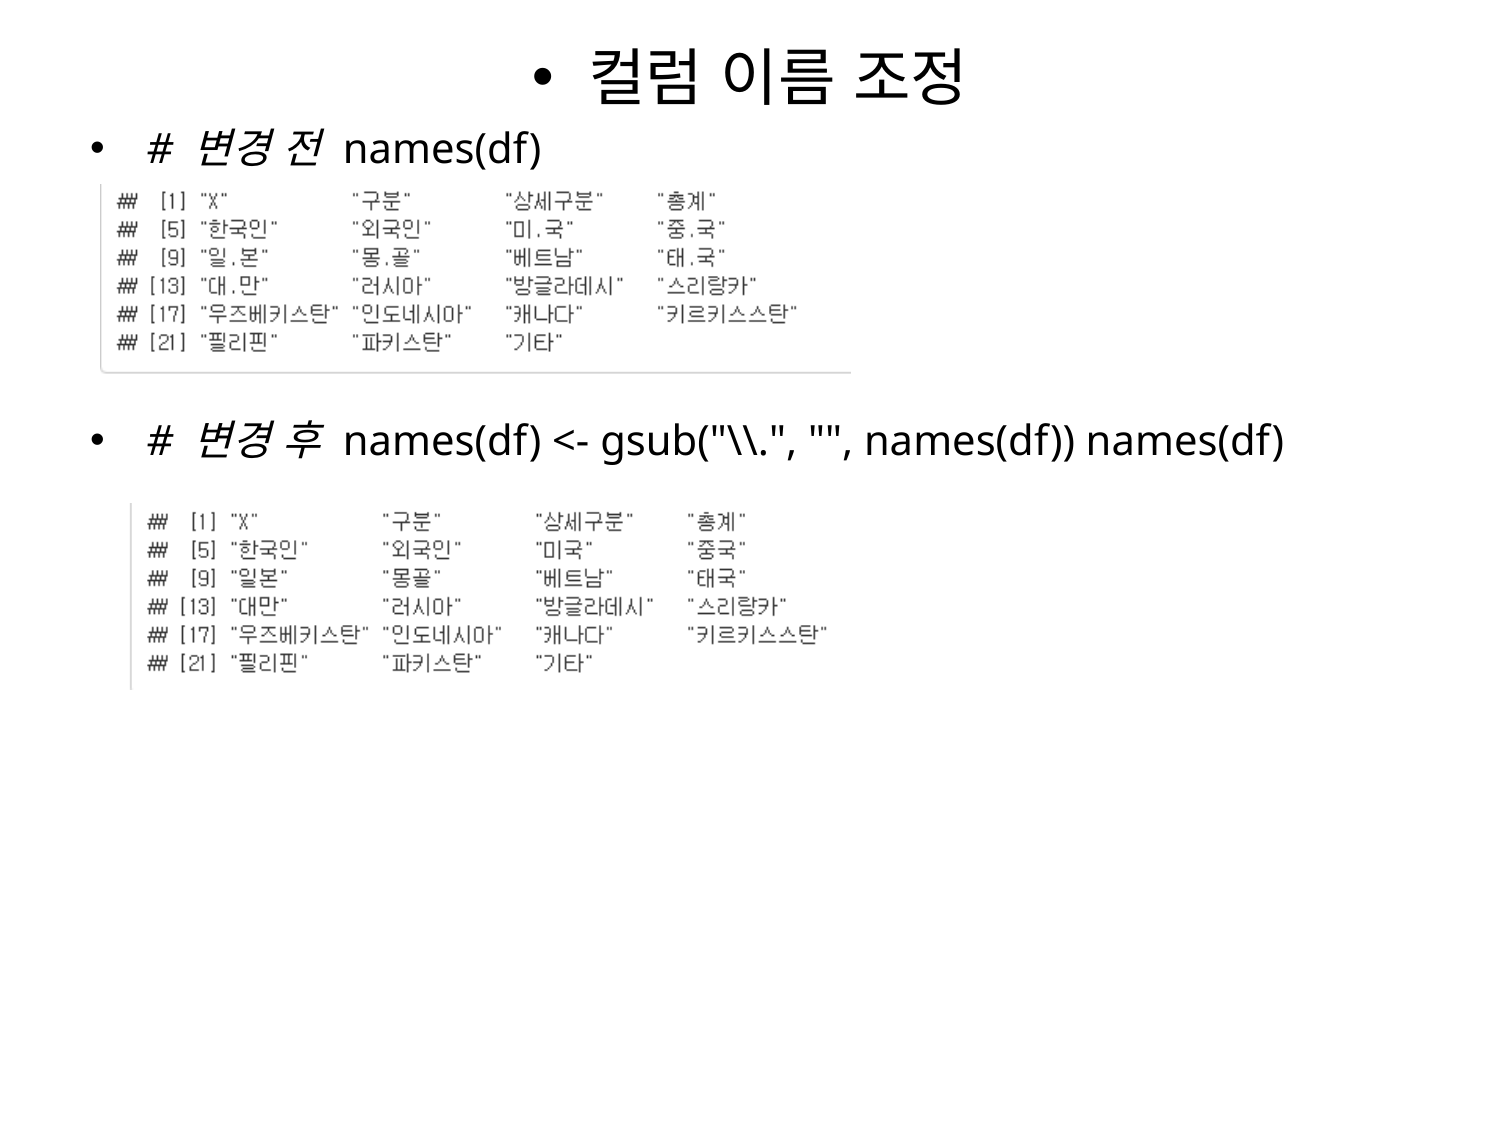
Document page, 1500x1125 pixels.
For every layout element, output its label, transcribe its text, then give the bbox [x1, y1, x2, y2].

picture [100, 184, 851, 377]
picture [120, 503, 856, 690]
list 컬럼 이름 조정 # 변경 전 names(df) # 변경 후 names(df) <- gsub("\\.", "", names(df)) names(df) [75, 30, 1425, 1005]
